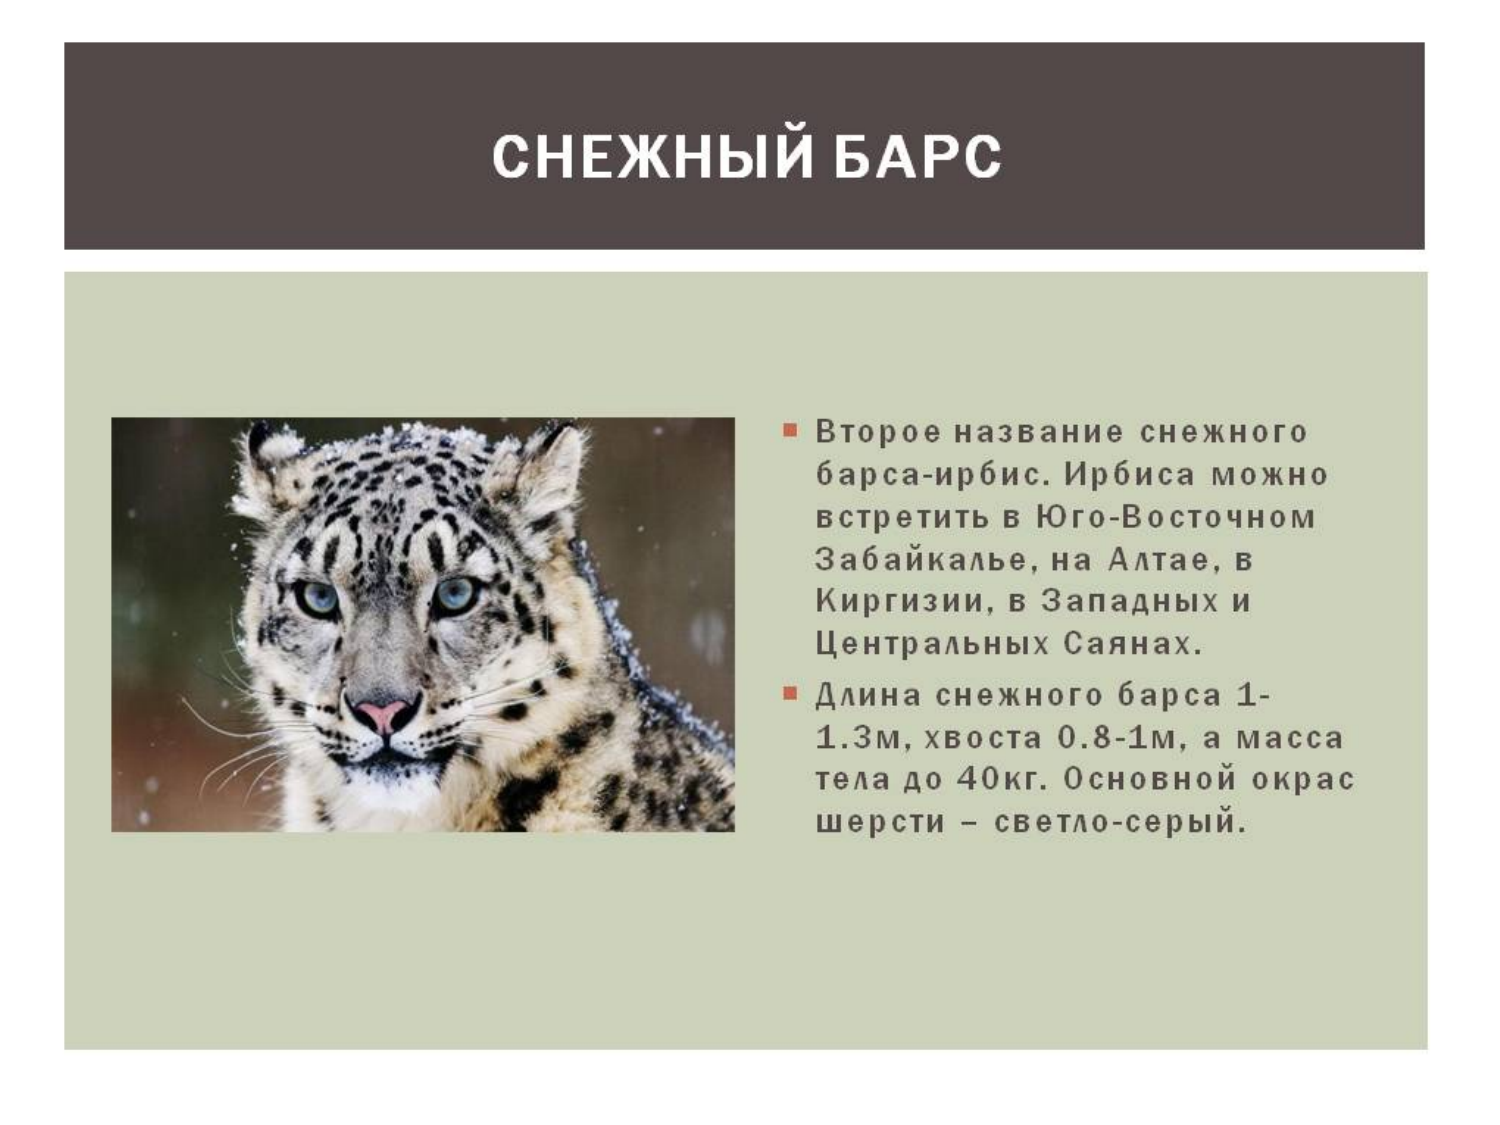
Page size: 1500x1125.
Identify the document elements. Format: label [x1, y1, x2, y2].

list [41, 18, 1453, 1078]
